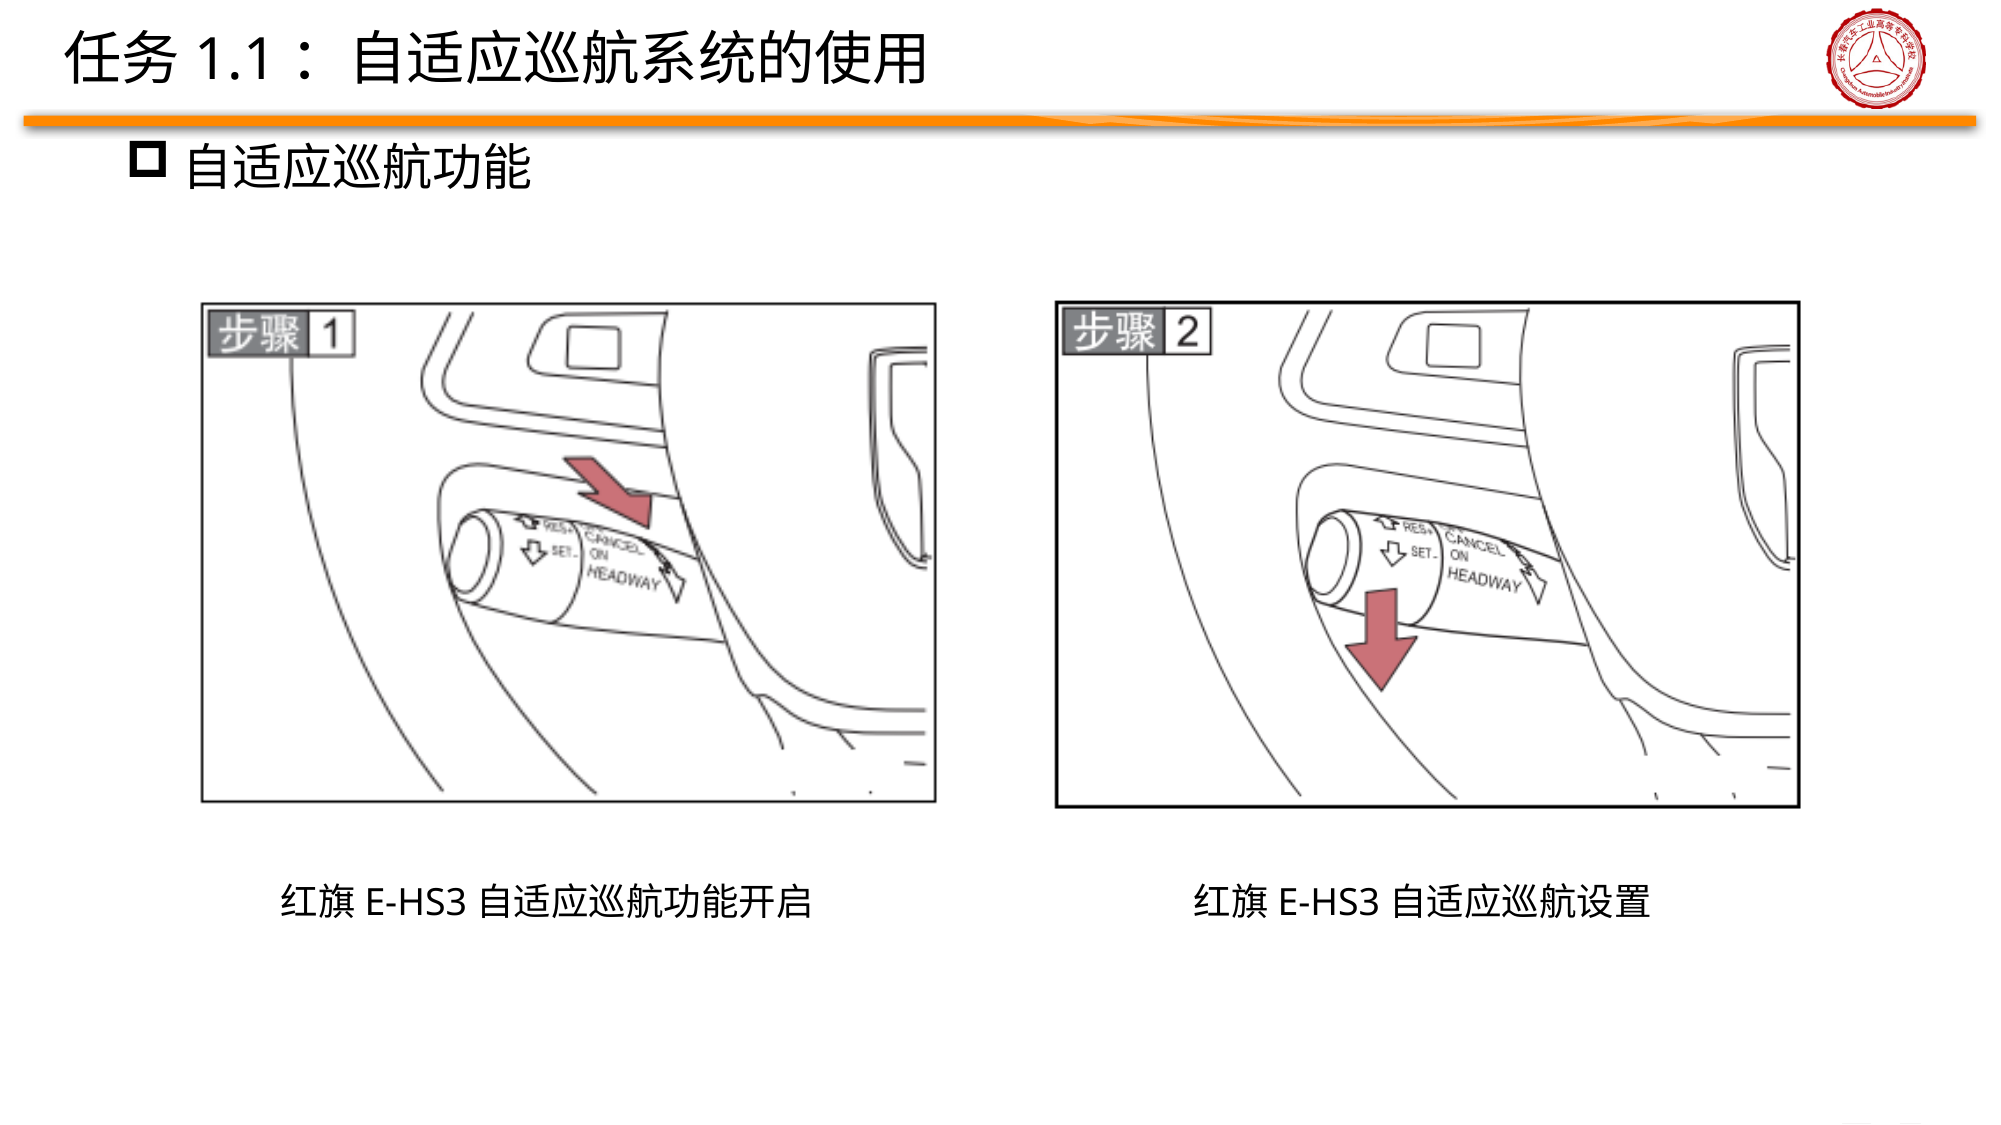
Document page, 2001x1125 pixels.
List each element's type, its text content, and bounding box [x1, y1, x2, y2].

picture [1826, 8, 1926, 109]
title 任务1.1：自适应巡航系统的使用 [49, 21, 1557, 121]
picture [1050, 294, 1808, 816]
text_box 红旗E-HS3自适应巡航功能开启 [222, 870, 1056, 931]
picture [197, 294, 944, 815]
text_box 自适应巡航功能 [110, 134, 1192, 260]
text_box 红旗E-HS3自适应巡航设置 [1135, 870, 1969, 931]
